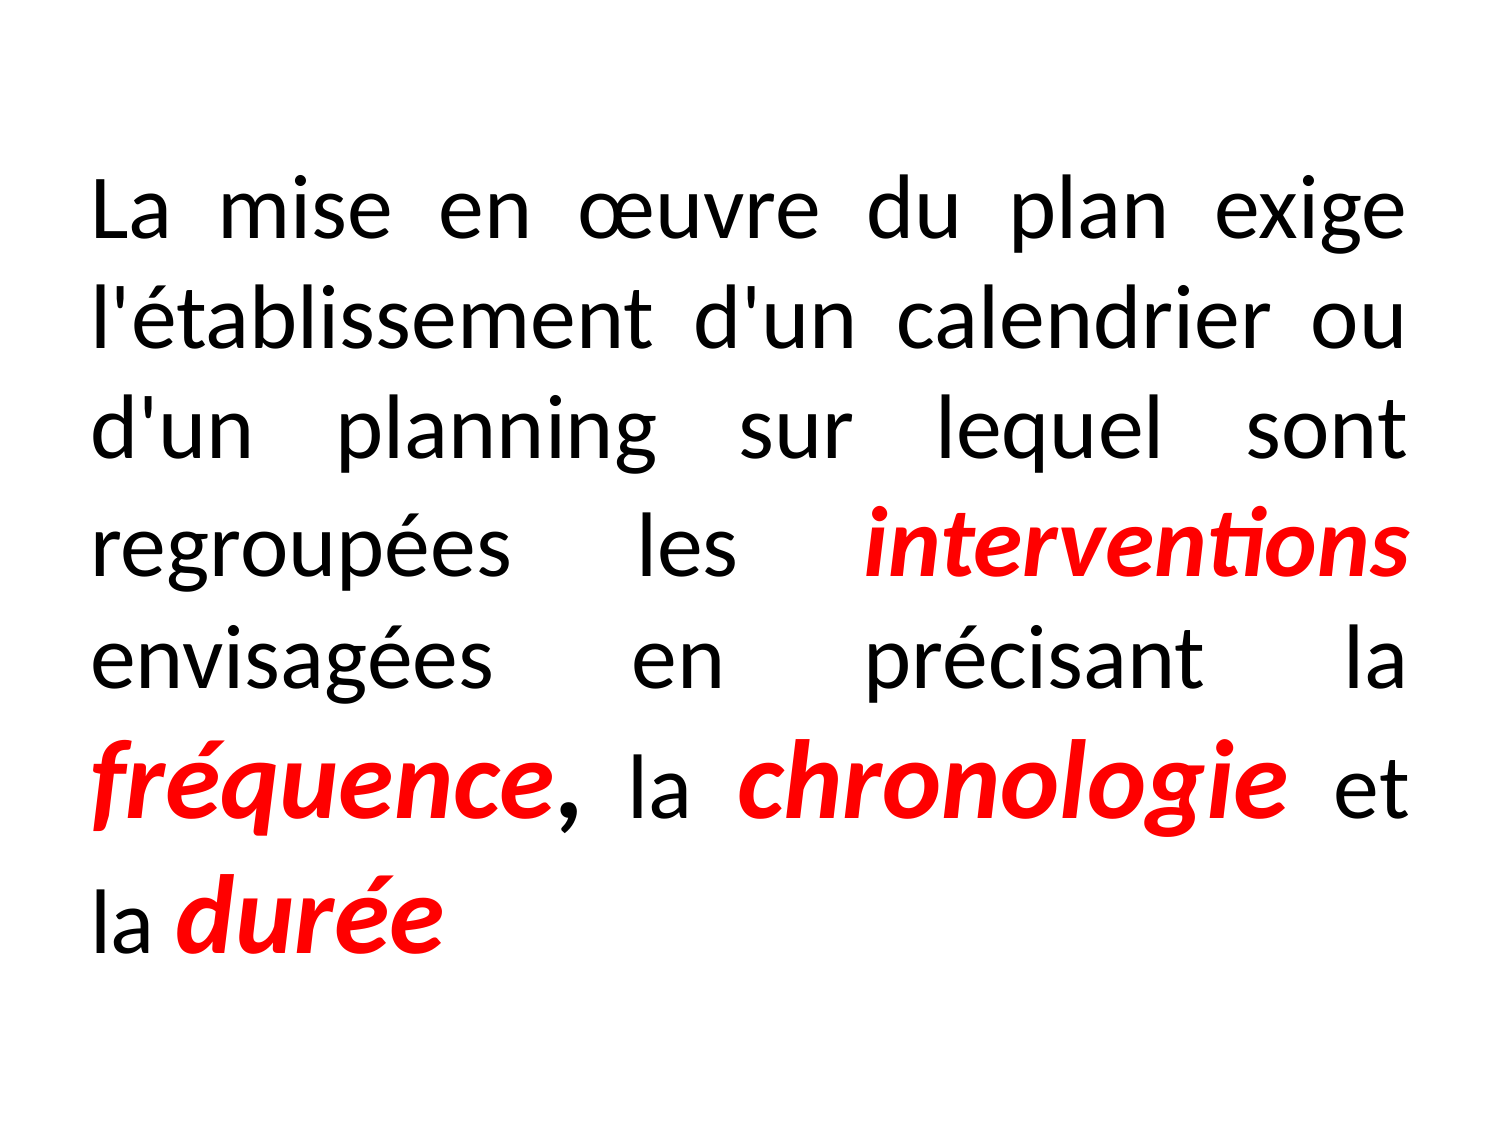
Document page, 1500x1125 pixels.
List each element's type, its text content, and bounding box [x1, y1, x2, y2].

title La mise en œuvre du plan exige l'établissement d'un calendrier ou d'un planning sur lequel sont regroupées les interventions envisagées en précisant la fréquence, la chronologie et la durée [75, 45, 1425, 1079]
